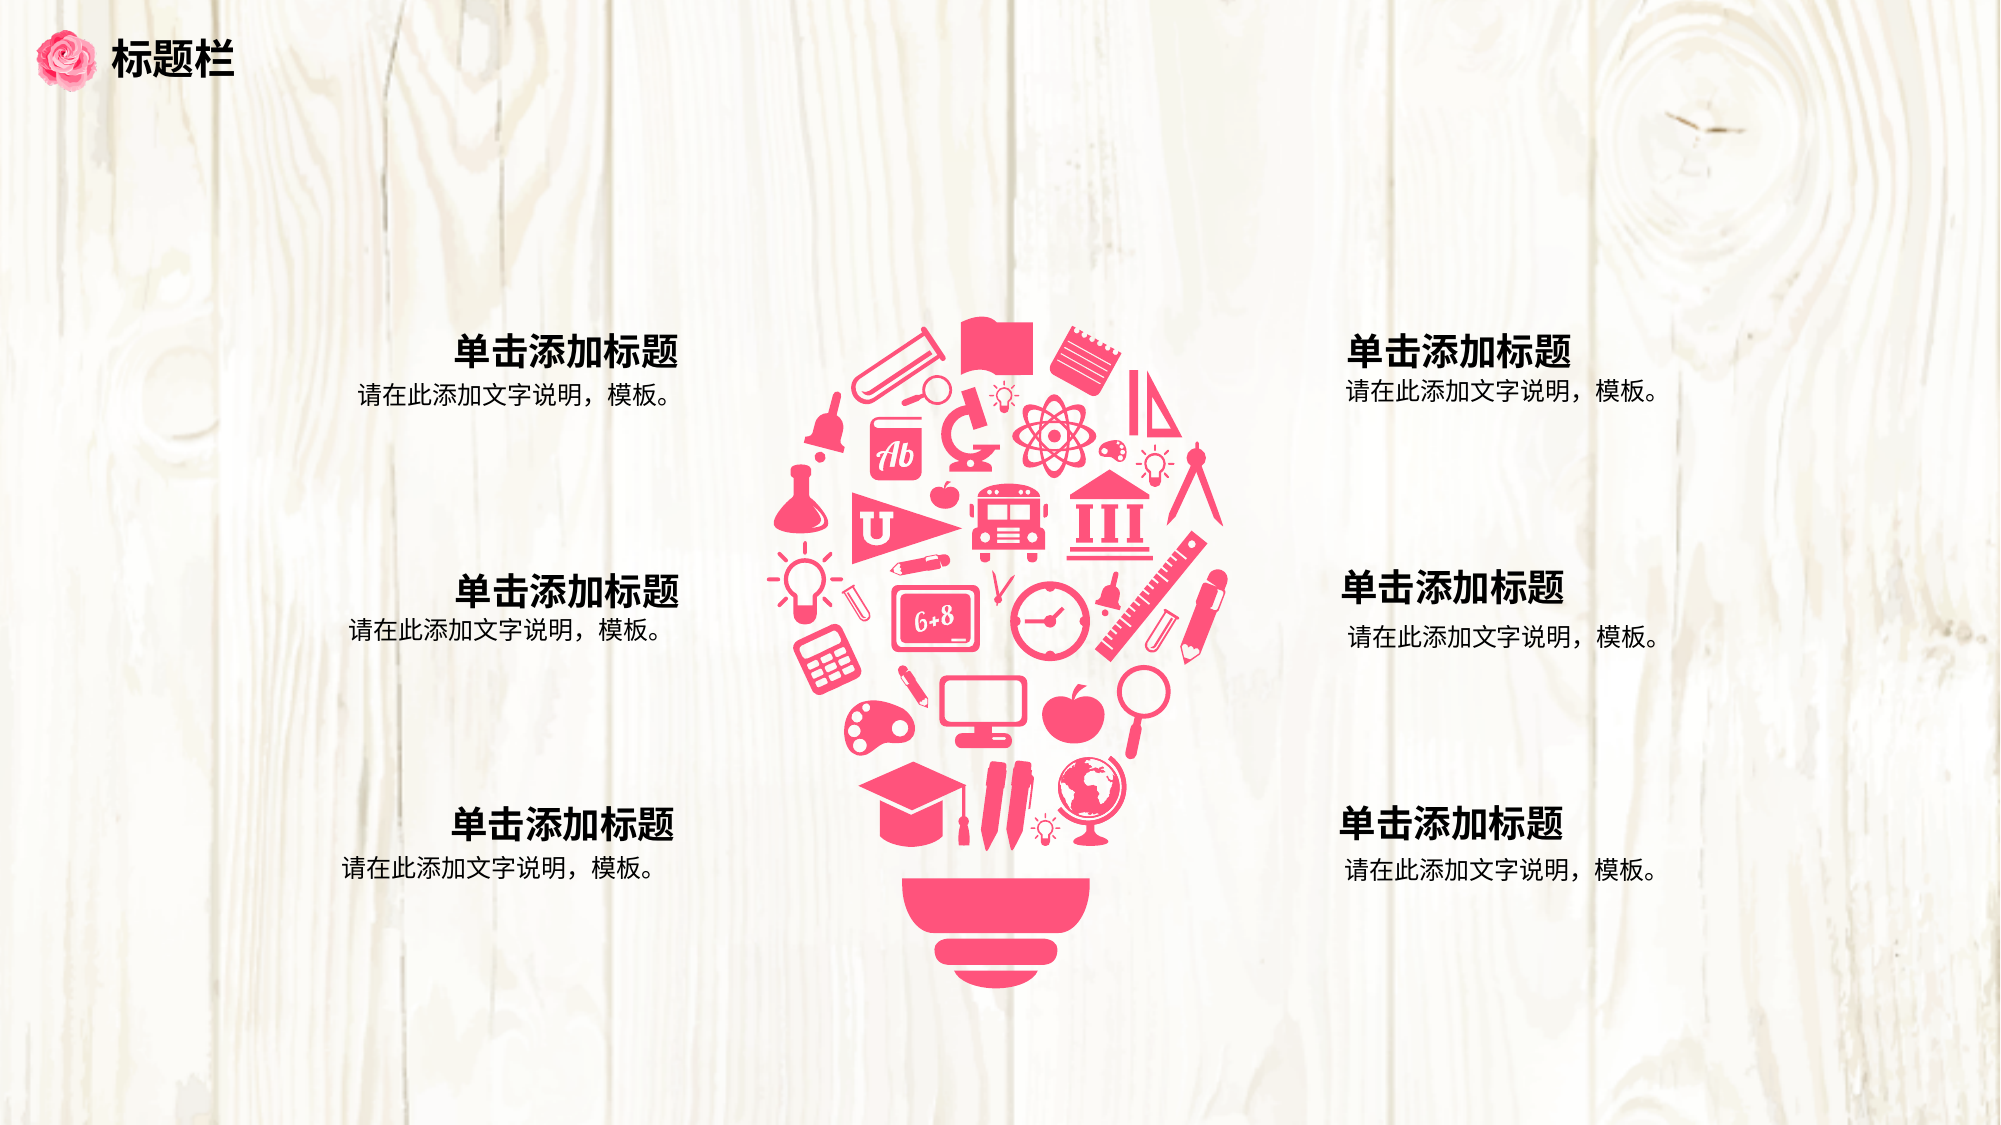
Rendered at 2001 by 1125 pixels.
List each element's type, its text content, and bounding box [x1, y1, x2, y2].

text_box 请在此添加文字说明，模板。 [330, 372, 697, 418]
text_box 单击添加标题 [1325, 534, 1888, 601]
text_box 请在此添加文字说明，模板。 [321, 607, 689, 653]
text_box 请在此添加文字说明，模板。 [1330, 847, 1697, 893]
text_box 单击添加标题 [107, 297, 694, 349]
text_box 单击添加标题 [1323, 770, 1843, 850]
text_box 单击添加标题 [1331, 297, 1852, 385]
picture [0, 0, 2001, 1125]
text_box 请在此添加文字说明，模板。 [1330, 368, 1697, 413]
text_box 单击添加标题 [104, 771, 691, 823]
text_box 单击添加标题 [108, 537, 695, 590]
text_box 请在此添加文字说明，模板。 [1332, 613, 1699, 659]
text_box 标题栏 [96, 25, 384, 91]
text_box 请在此添加文字说明，模板。 [315, 845, 682, 890]
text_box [766, 309, 1229, 989]
